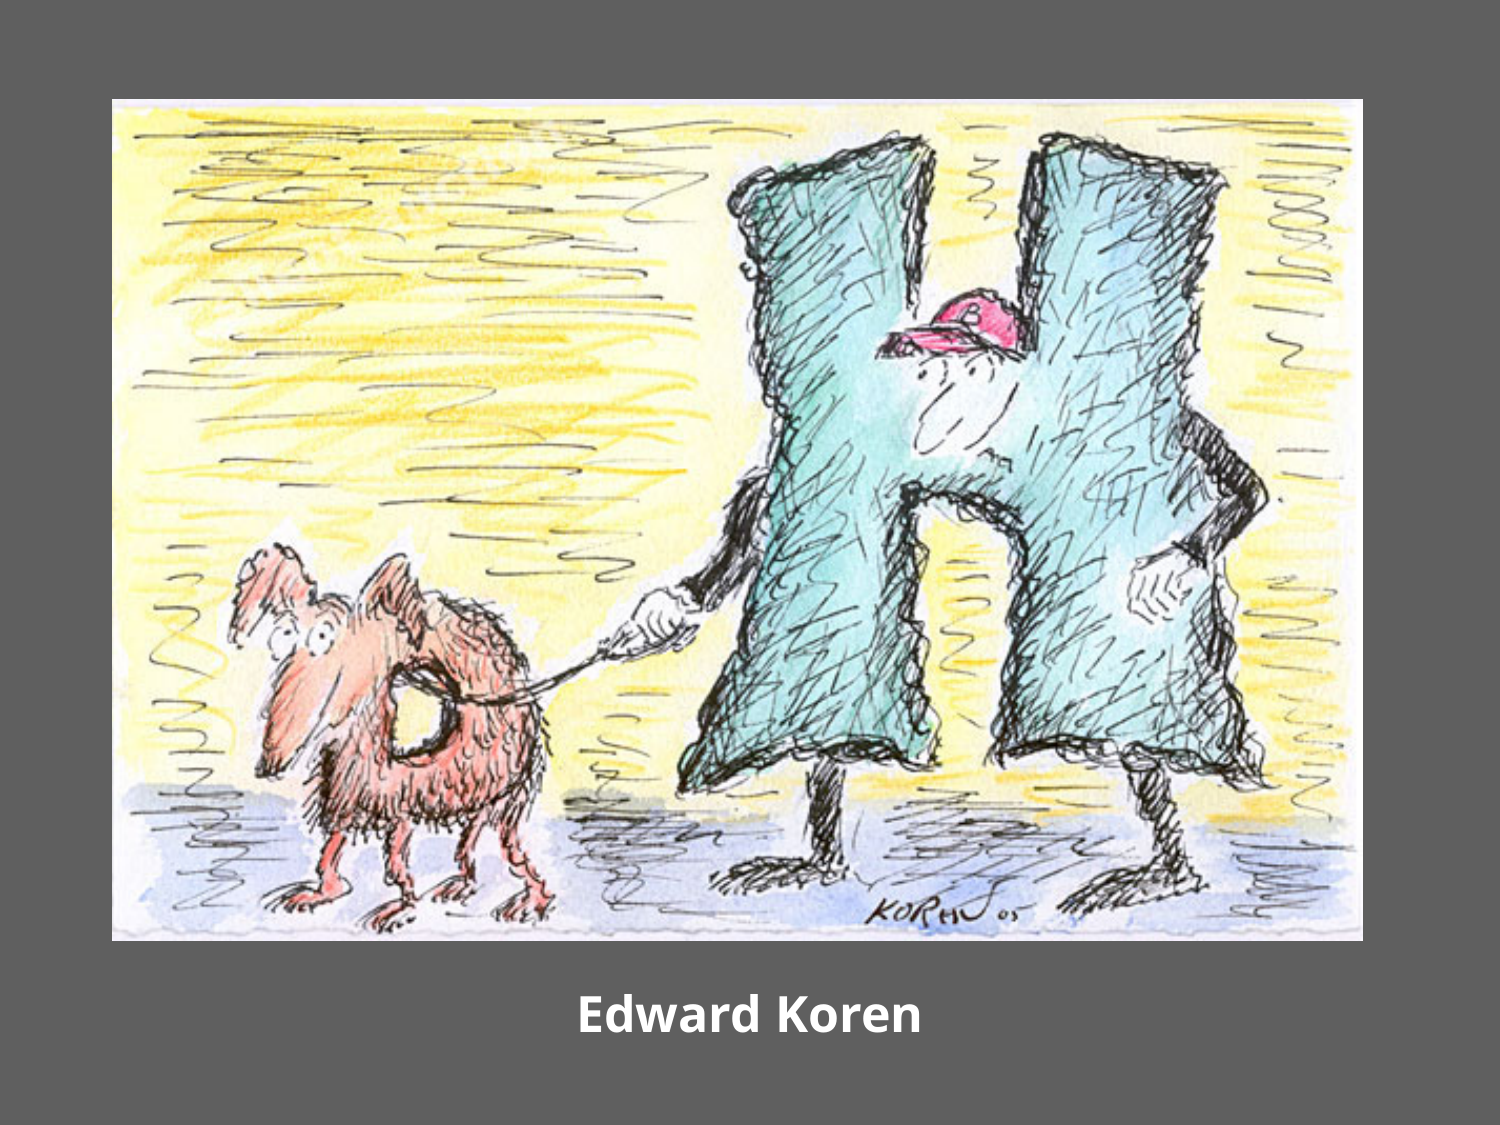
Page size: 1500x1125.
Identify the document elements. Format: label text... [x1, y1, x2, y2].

picture [112, 99, 1363, 941]
text_box Edward Koren [412, 974, 1088, 1050]
